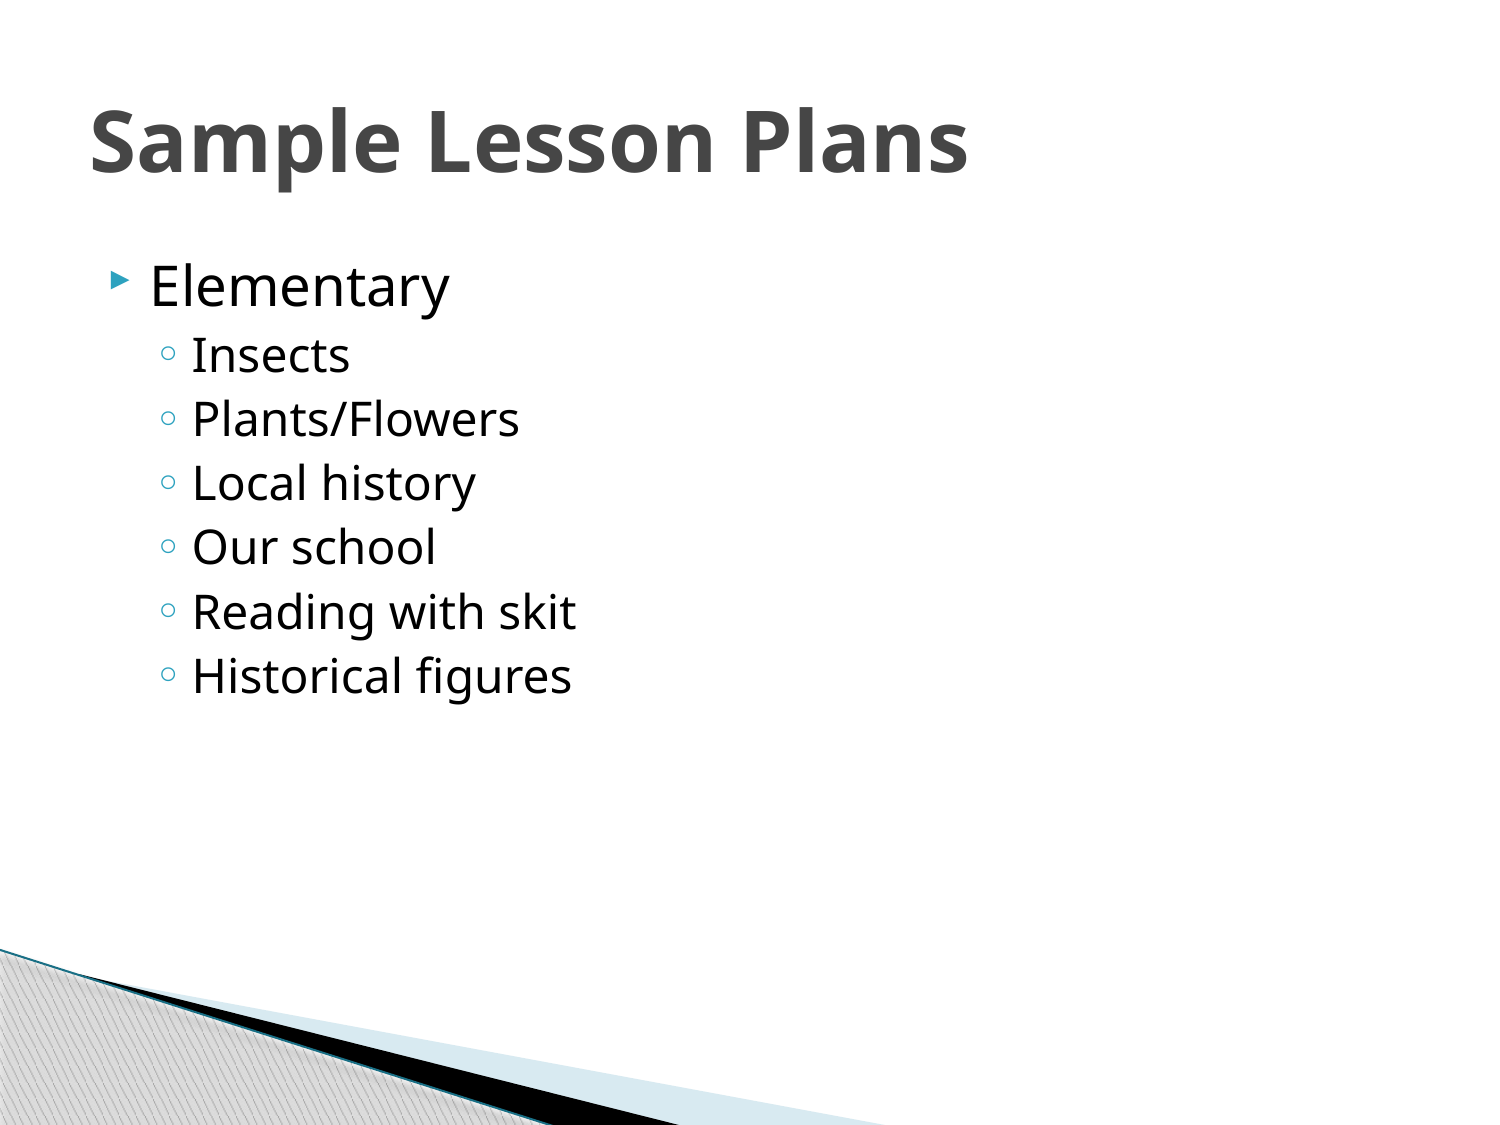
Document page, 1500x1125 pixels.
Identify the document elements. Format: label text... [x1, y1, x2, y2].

list Elementary Insects Plants/Flowers Local history Our school Reading with skit Historical figures [75, 243, 1425, 986]
title Sample Lesson Plans [75, 45, 1425, 233]
